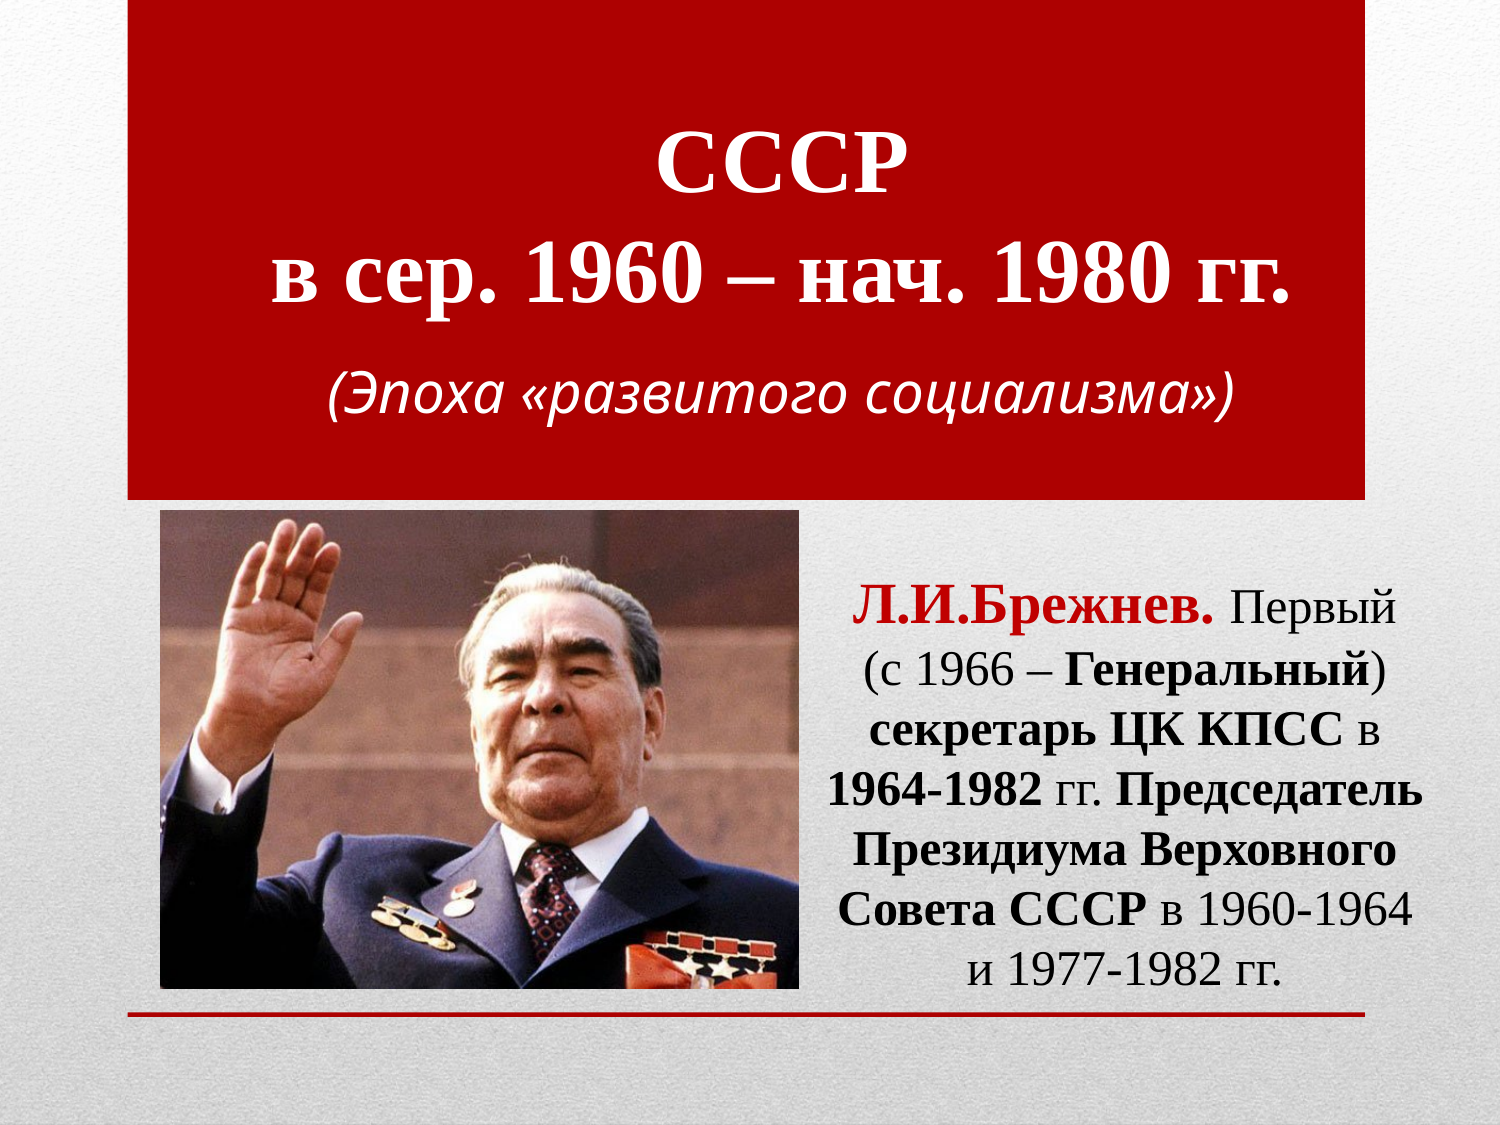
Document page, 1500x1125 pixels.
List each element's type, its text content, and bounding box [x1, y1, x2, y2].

picture [159, 509, 799, 990]
text_box (Эпоха «развитого социализма») [162, 338, 1401, 433]
title СССР в сер. 1960 – нач. 1980 гг. [163, 78, 1402, 329]
text_box Л.И.Брежнев. Первый (с 1966 – Генеральный) секретарь ЦК КПСС в 1964-1982 гг. Председатель Президиума Верховного Совета СССР в 1960-1964 и 1977-1982 гг. [803, 558, 1447, 1003]
